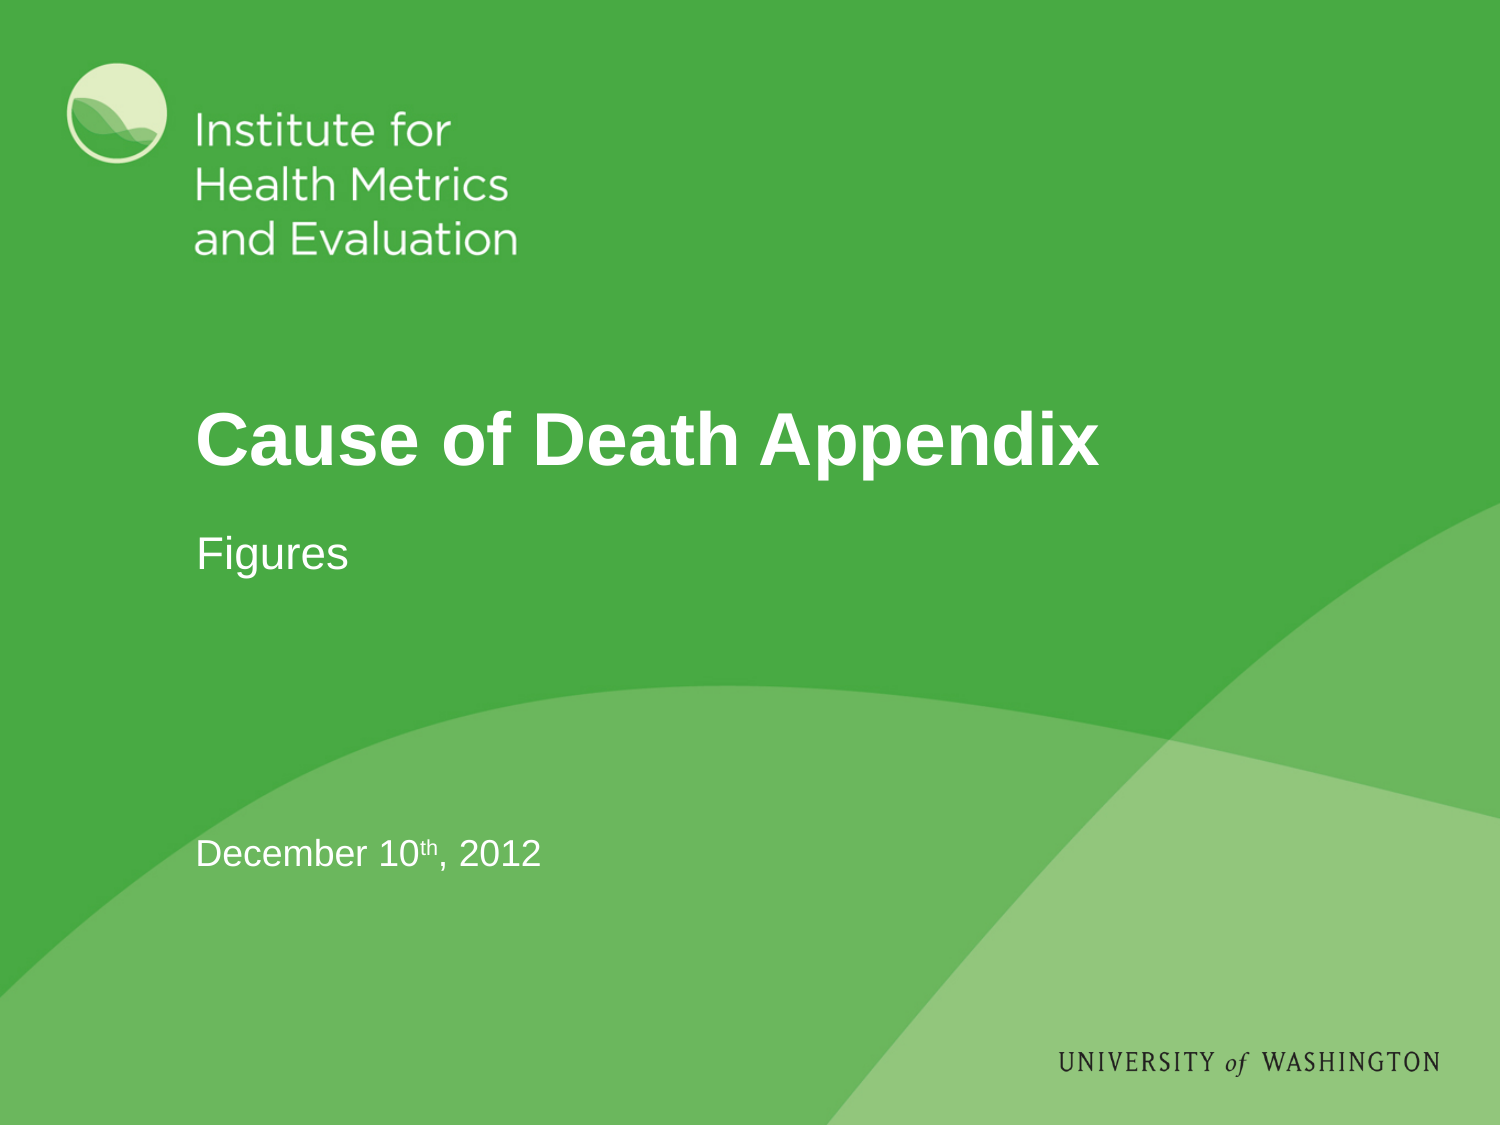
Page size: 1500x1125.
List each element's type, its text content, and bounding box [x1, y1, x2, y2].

list Figures [180, 515, 1460, 669]
title Cause of Death Appendix [180, 371, 1456, 489]
subtitle December 10th, 2012 [180, 821, 826, 1089]
picture [0, 0, 1500, 1125]
